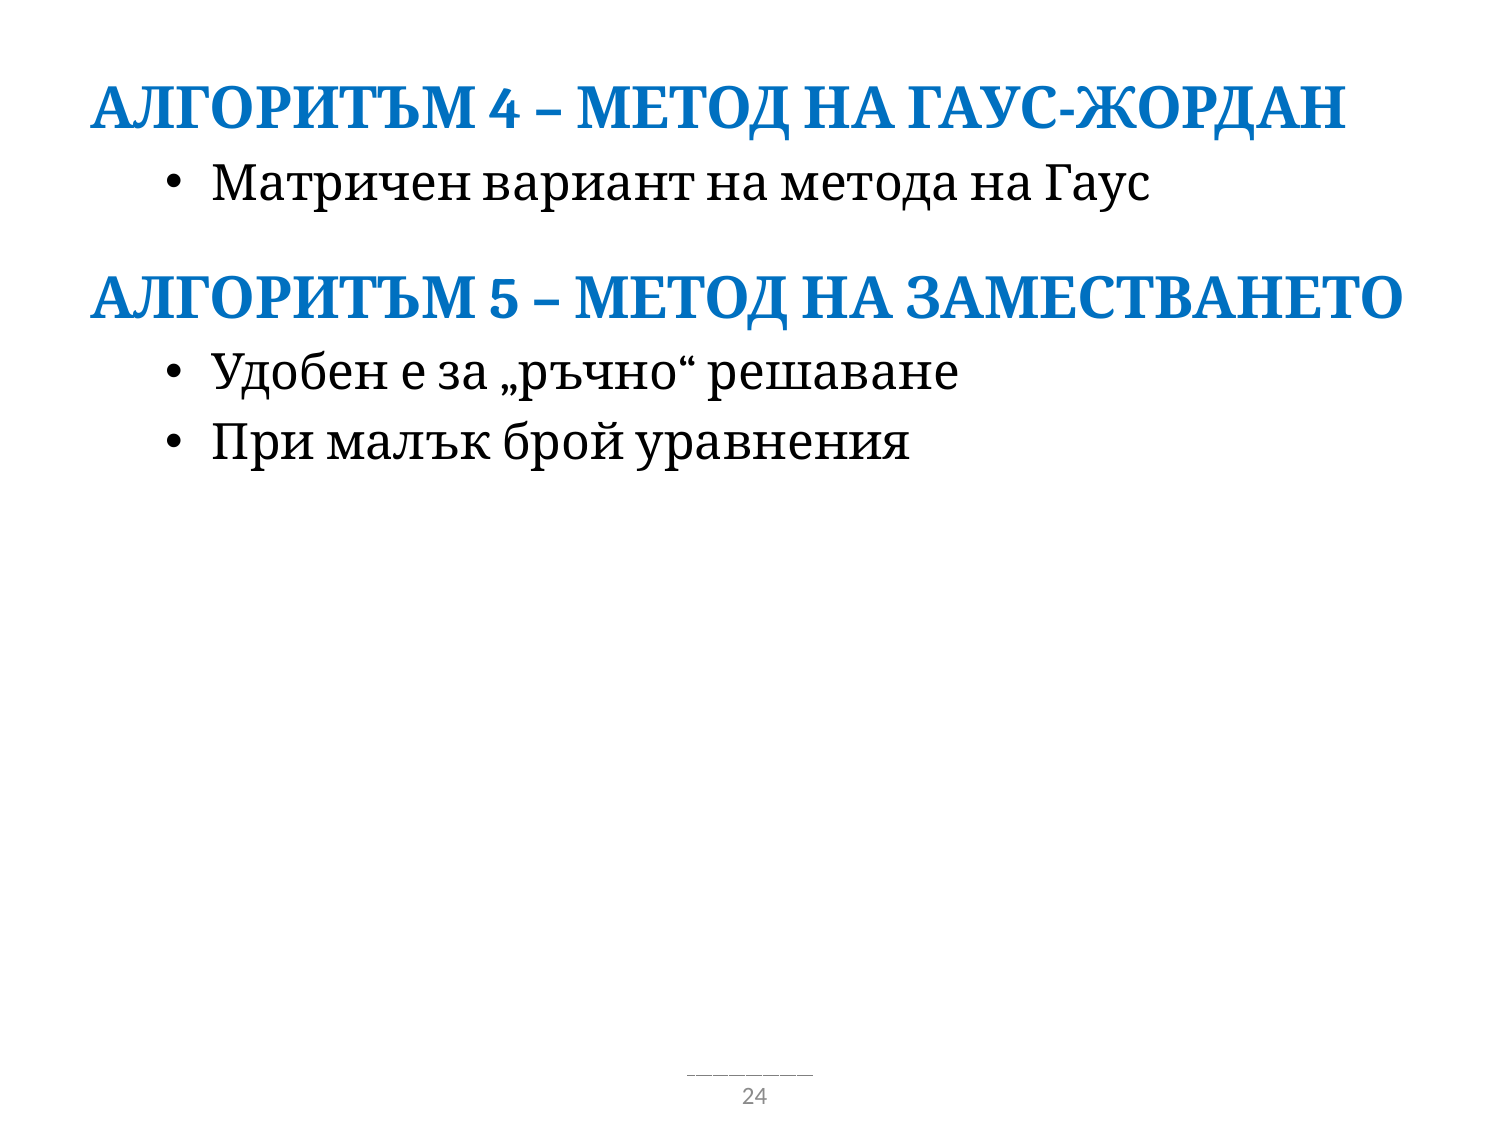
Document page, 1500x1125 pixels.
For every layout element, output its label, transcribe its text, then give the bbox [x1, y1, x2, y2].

list Алгоритъм 4 – метод на Гаус-Жордан Матричен вариант на метода на Гаус Алгоритъм 5 – метод на заместването Удобен е за „ръчно“ решаване При малък брой уравнения [75, 62, 1450, 1063]
slide_number 24 [579, 1065, 930, 1125]
